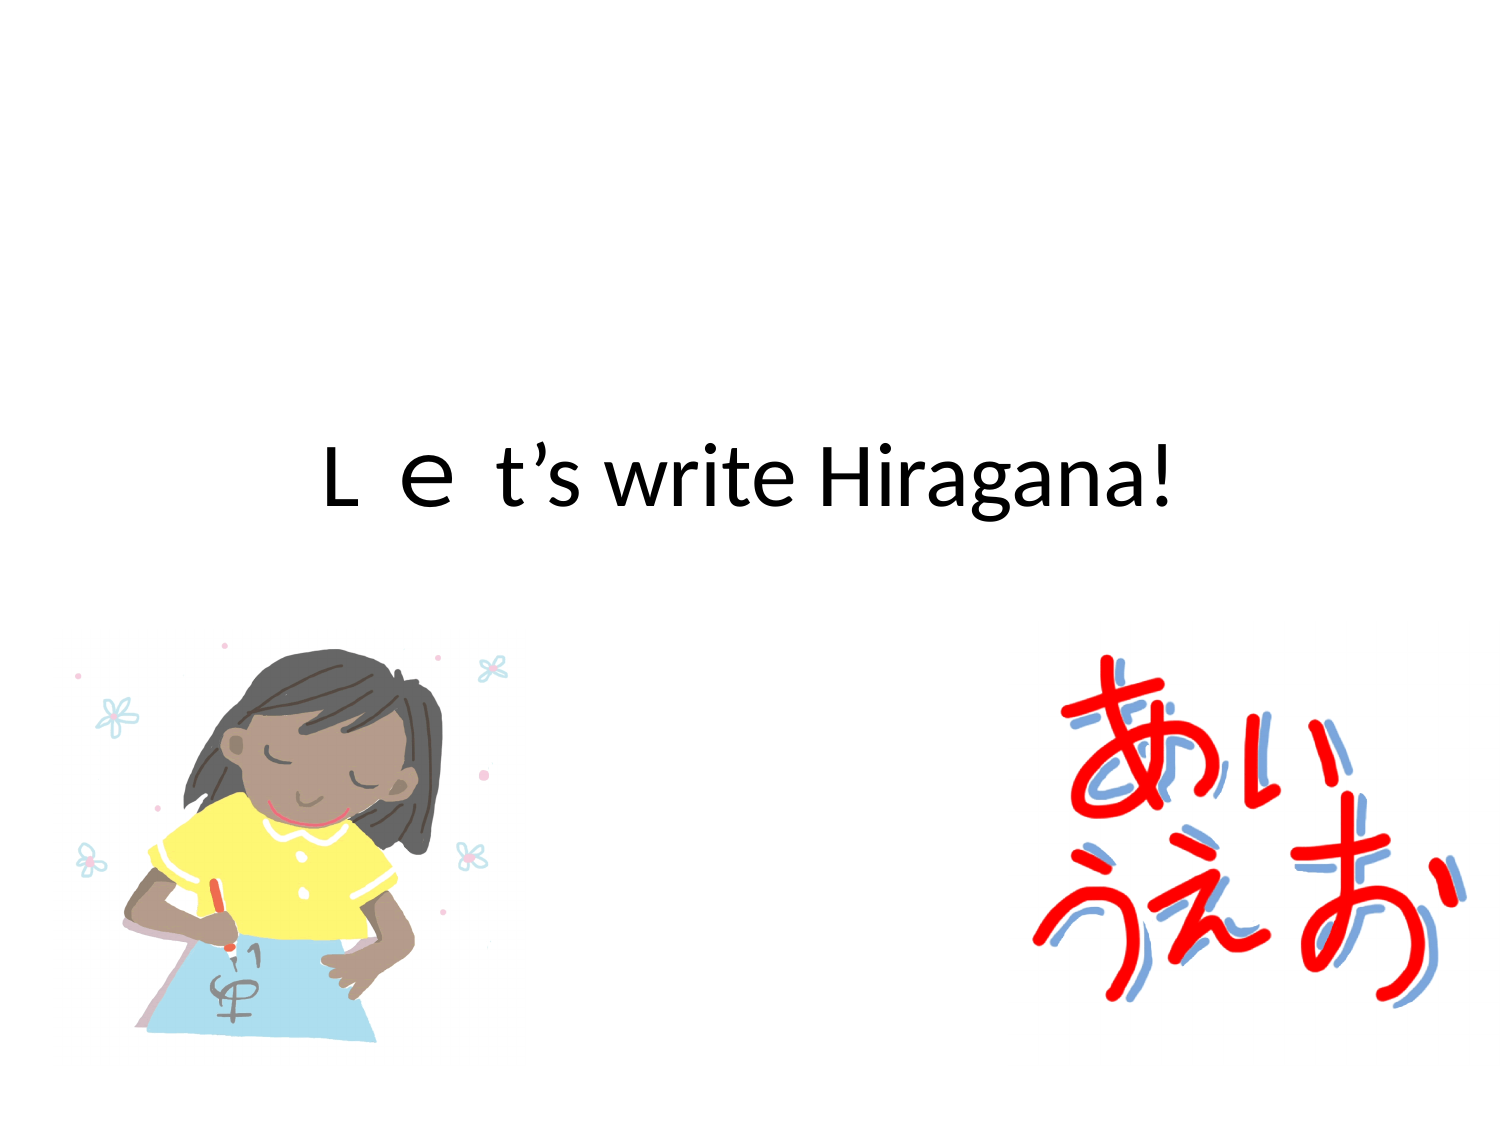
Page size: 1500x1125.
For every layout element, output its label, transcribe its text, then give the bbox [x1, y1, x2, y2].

title Lｅt’s write Hiragana! [112, 349, 1388, 591]
picture [52, 628, 526, 1066]
picture [1008, 621, 1500, 1066]
